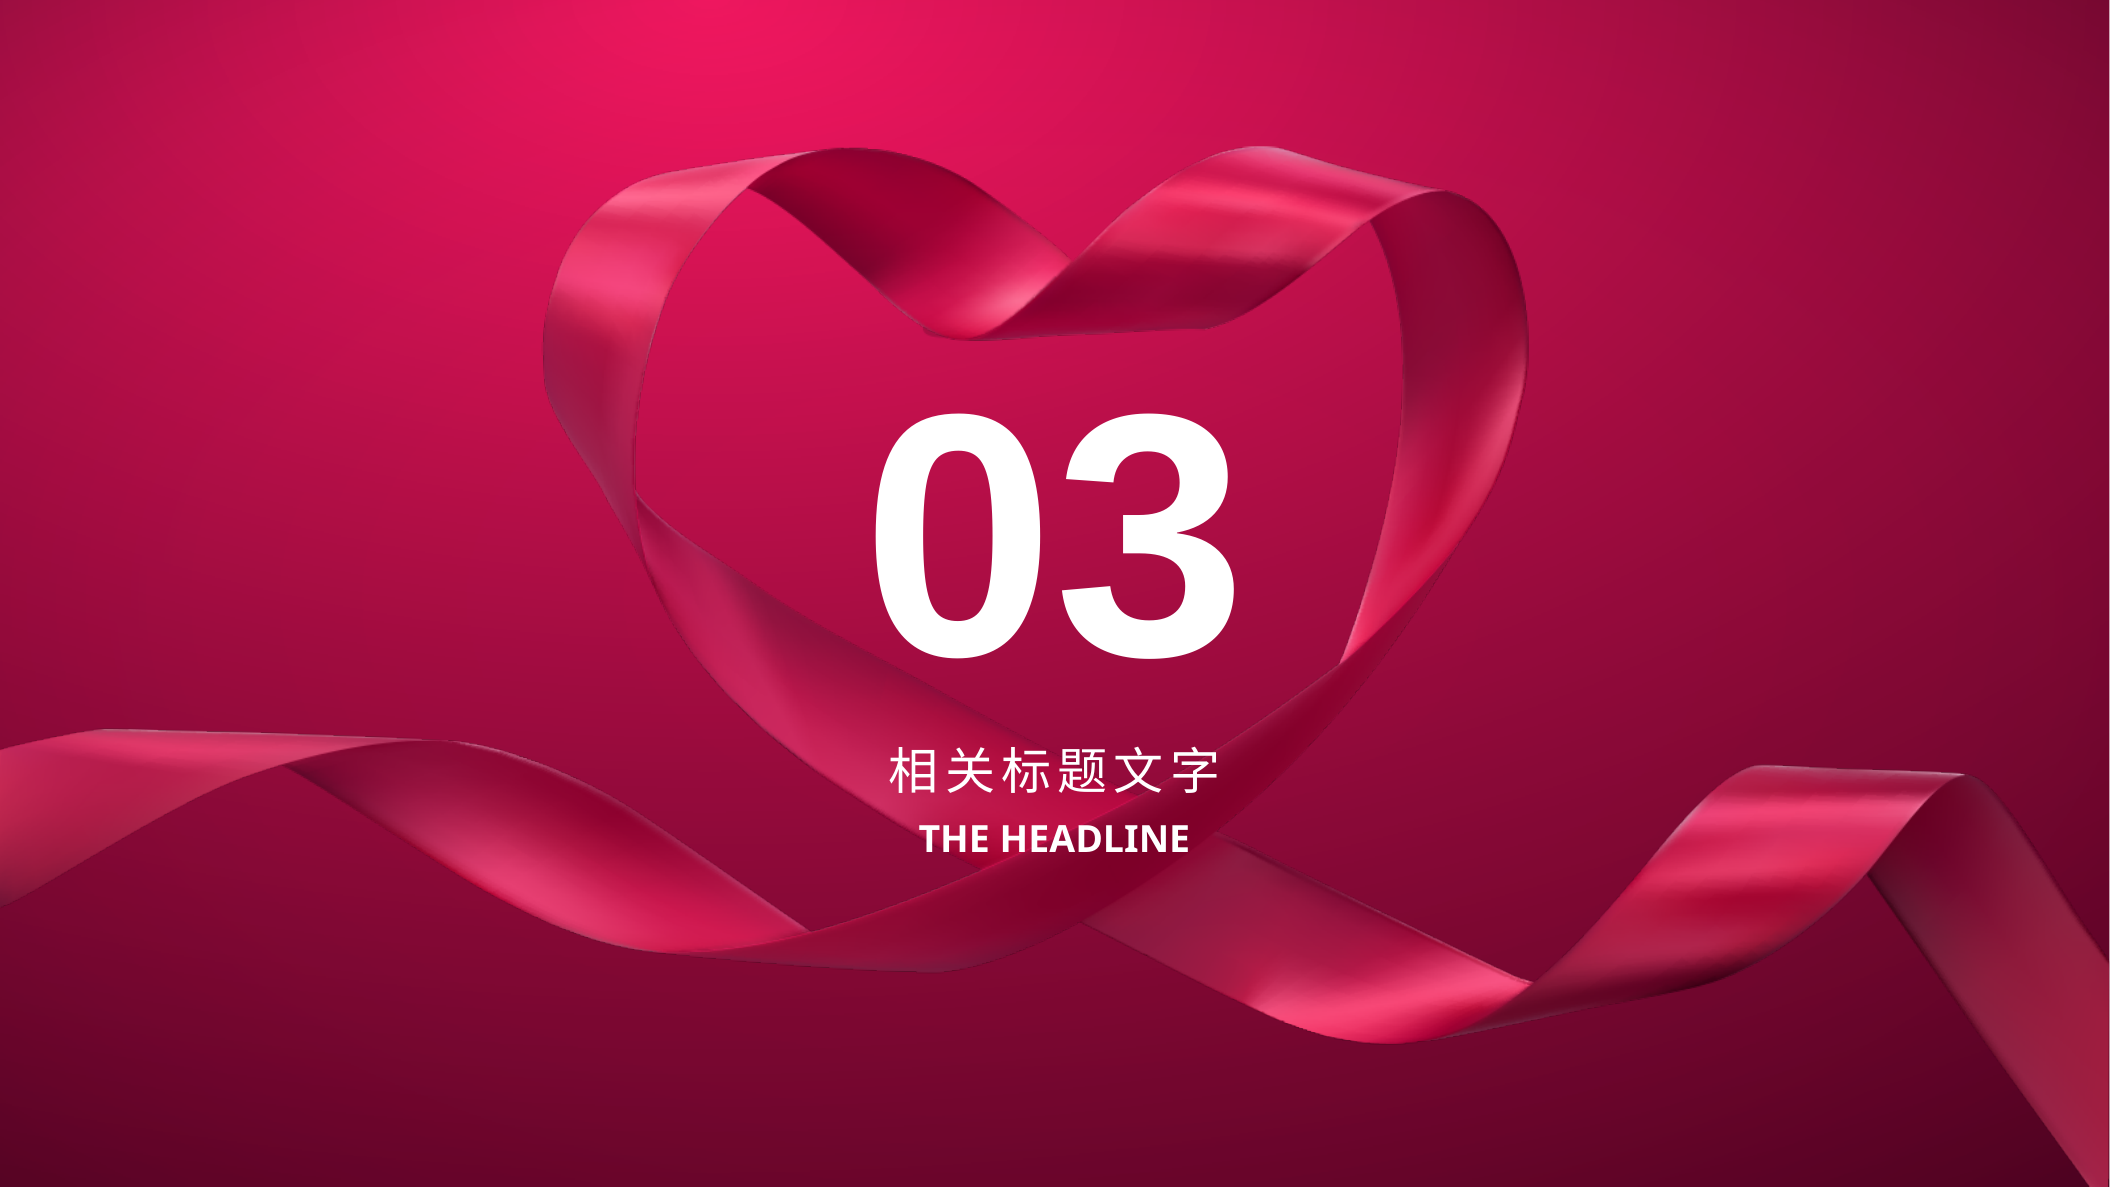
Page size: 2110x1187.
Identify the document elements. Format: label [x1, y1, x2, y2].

text_box [869, 732, 1241, 869]
picture [0, 0, 2110, 1187]
